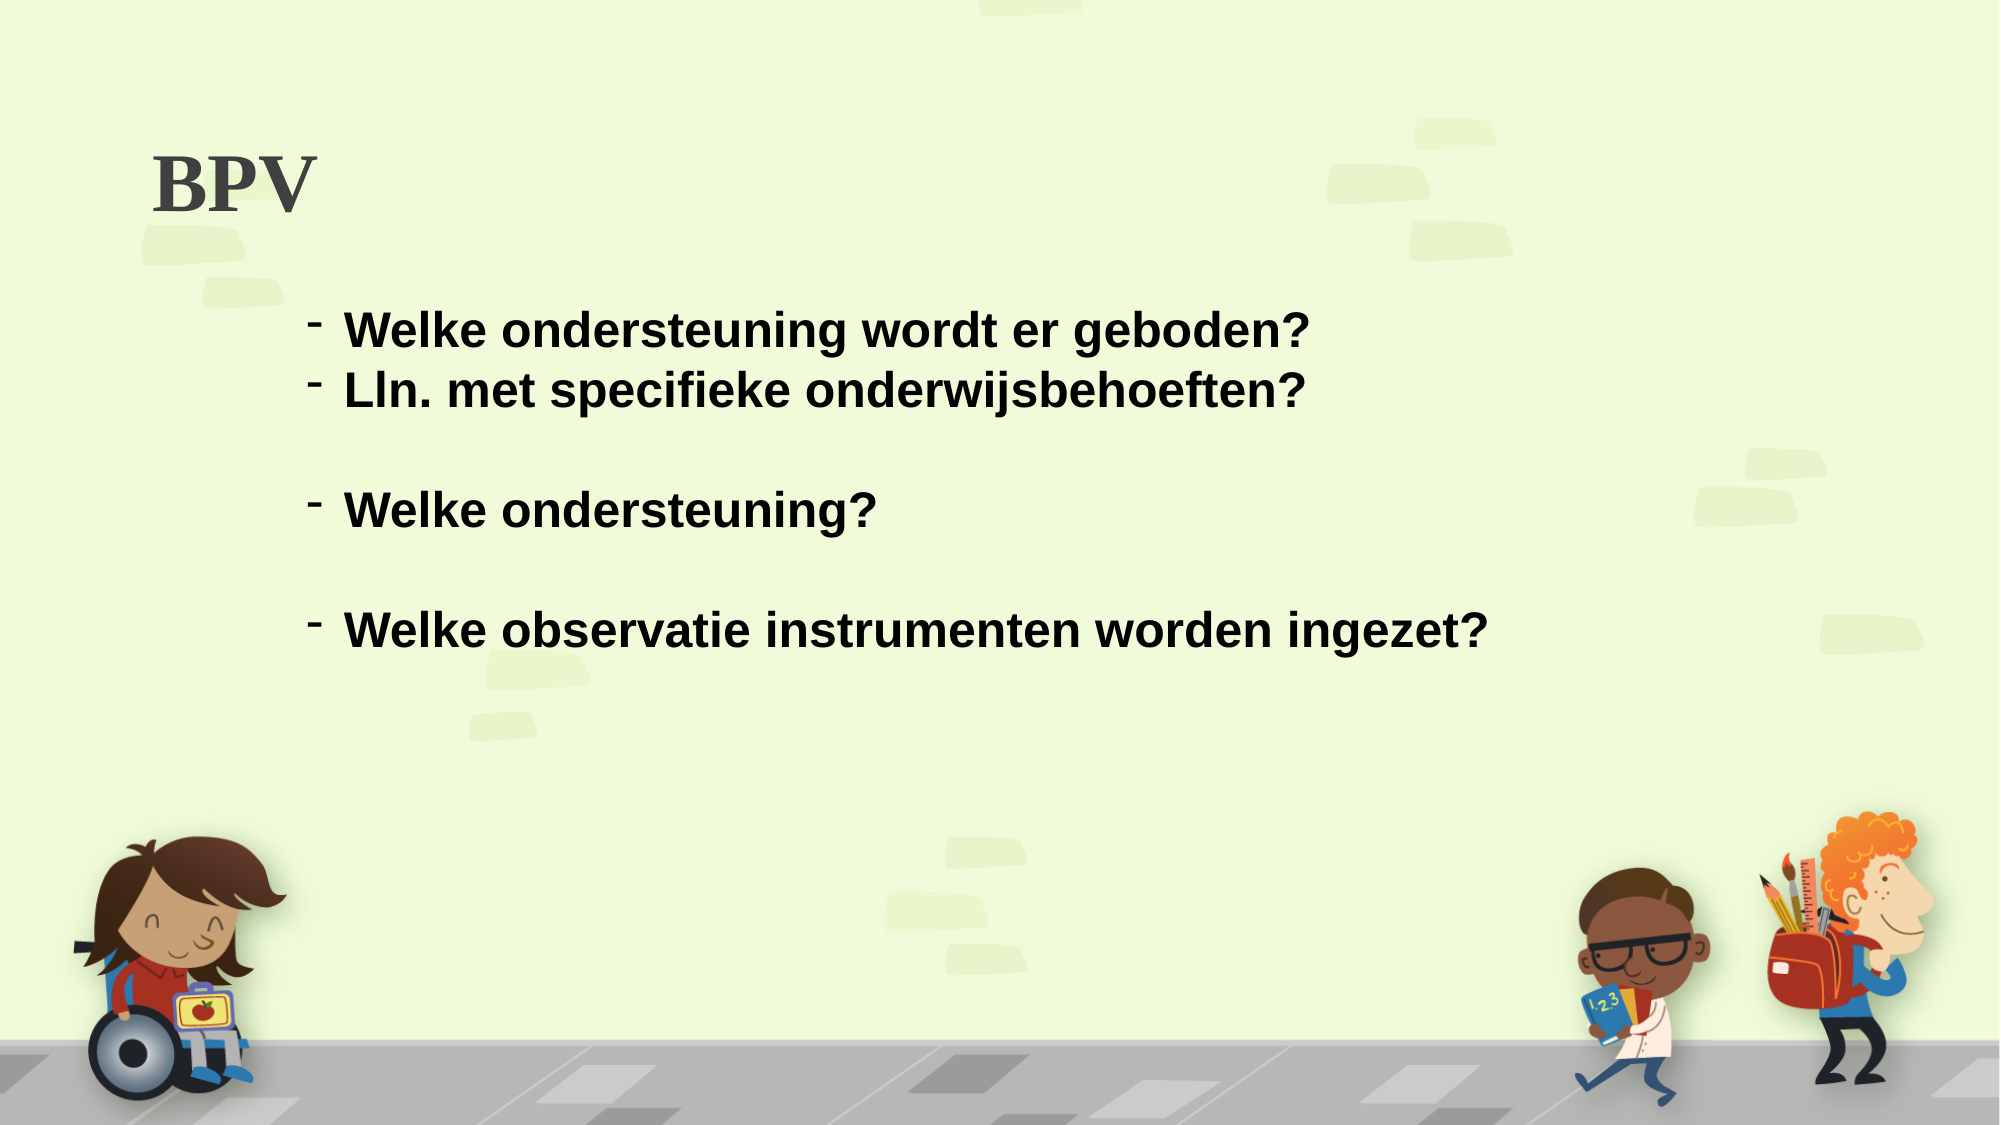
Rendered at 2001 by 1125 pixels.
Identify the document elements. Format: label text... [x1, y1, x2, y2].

title BPV [137, 59, 1750, 238]
picture [0, 0, 2000, 1125]
text_box Welke ondersteuning wordt er geboden? Lln. met specifieke onderwijsbehoeften? Welke ondersteuning? Welke observatie instrumenten worden ingezet? [291, 282, 1591, 953]
